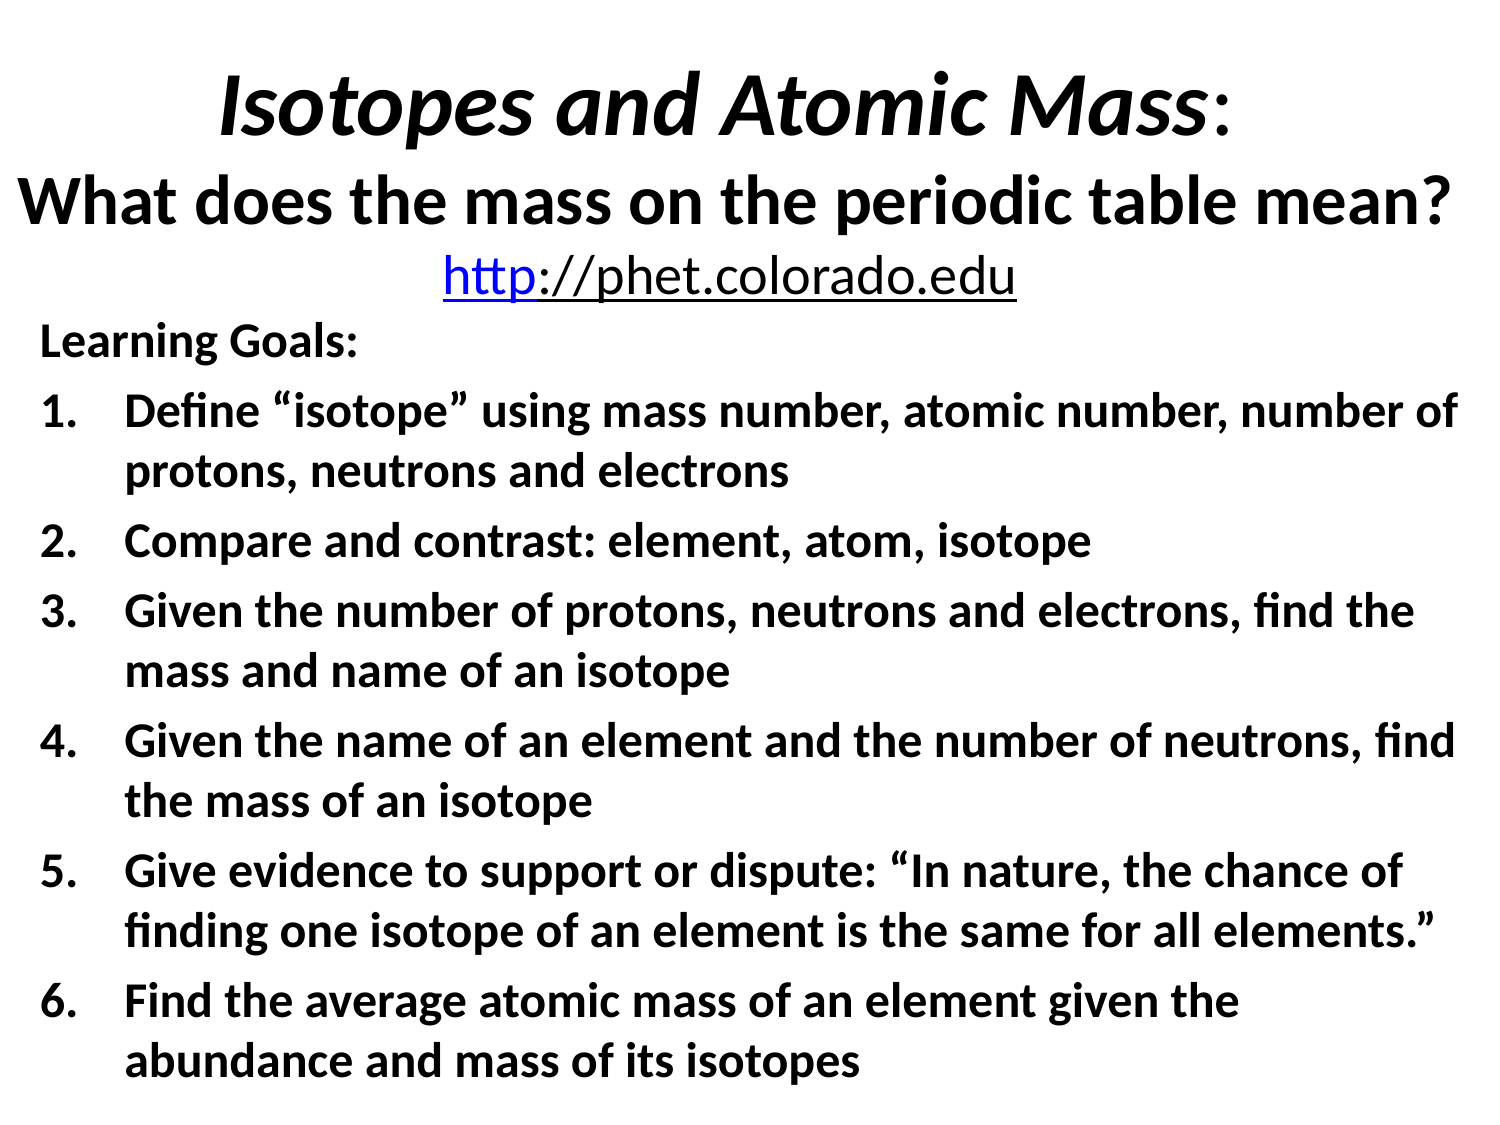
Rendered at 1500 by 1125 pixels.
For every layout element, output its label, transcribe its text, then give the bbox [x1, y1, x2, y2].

subtitle Learning Goals: Define “isotope” using mass number, atomic number, number of protons, neutrons and electrons Compare and contrast: element, atom, isotope Given the number of protons, neutrons and electrons, find the mass and name of an isotope Given the name of an element and the number of neutrons, find the mass of an isotope Give evidence to support or dispute: “In nature, the chance of finding one isotope of an element is the same for all elements.” Find the average atomic mass of an element given the abundance and mass of its isotopes [24, 299, 1475, 1000]
title Isotopes and Atomic Mass: What does the mass on the periodic table mean? http://phet.colorado.edu [0, 24, 1474, 325]
